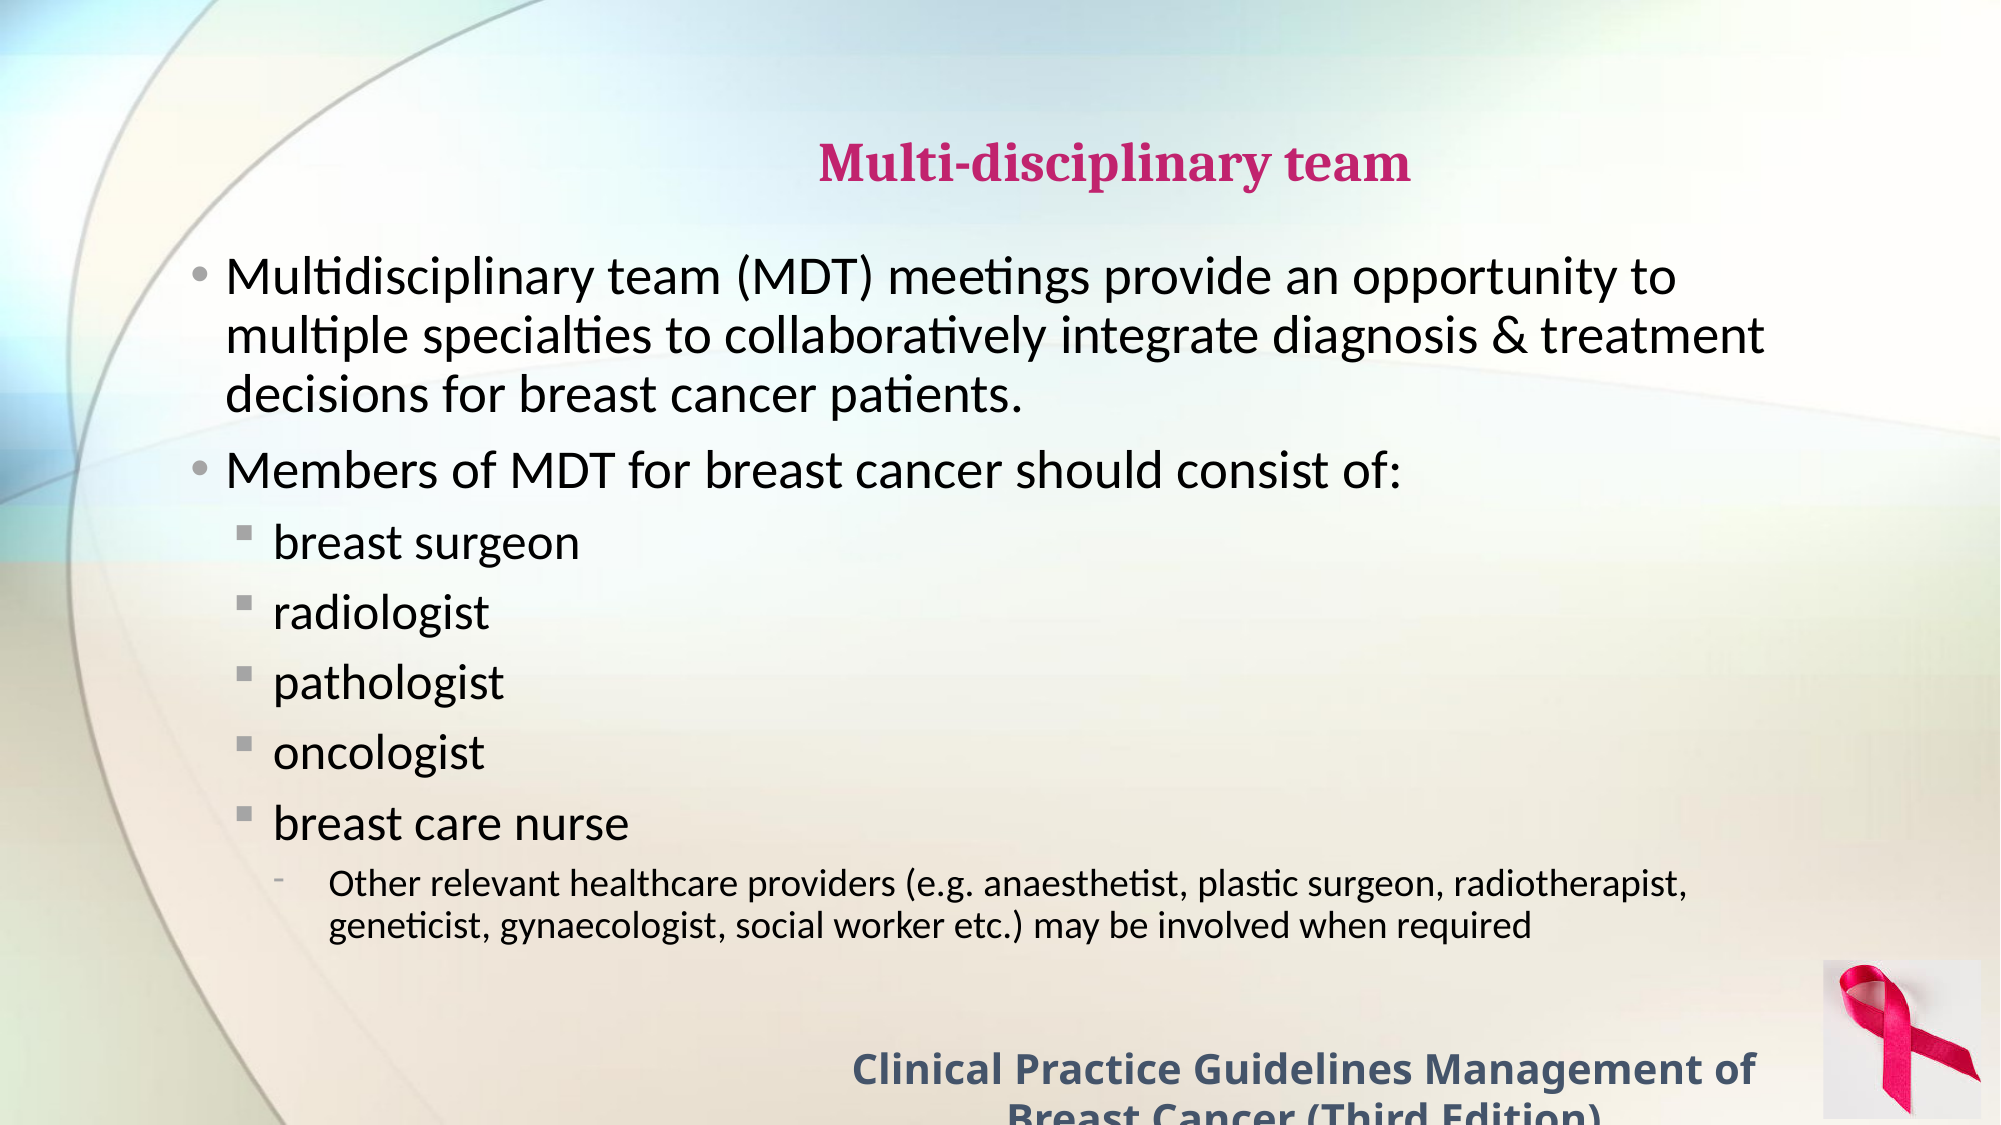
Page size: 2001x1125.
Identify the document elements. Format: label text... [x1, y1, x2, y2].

picture [0, 0, 2001, 1125]
list Multidisciplinary team (MDT) meetings provide an opportunity to multiple specialties to collaboratively integrate diagnosis & treatment decisions for breast cancer patients. Members of MDT for breast cancer should consist of: breast surgeon radiologist pathologist oncologist breast care nurse Other relevant healthcare providers (e.g. anaesthetist, plastic surgeon, radiotherapist, geneticist, gynaecologist, social worker etc.) may be involved when required [175, 240, 1828, 961]
title Multi-disciplinary team [381, 50, 1863, 268]
slide_number 3 [1325, 1042, 1813, 1103]
text_box Clinical Practice Guidelines Management of Breast Cancer (Third Edition) [788, 1035, 1820, 1125]
